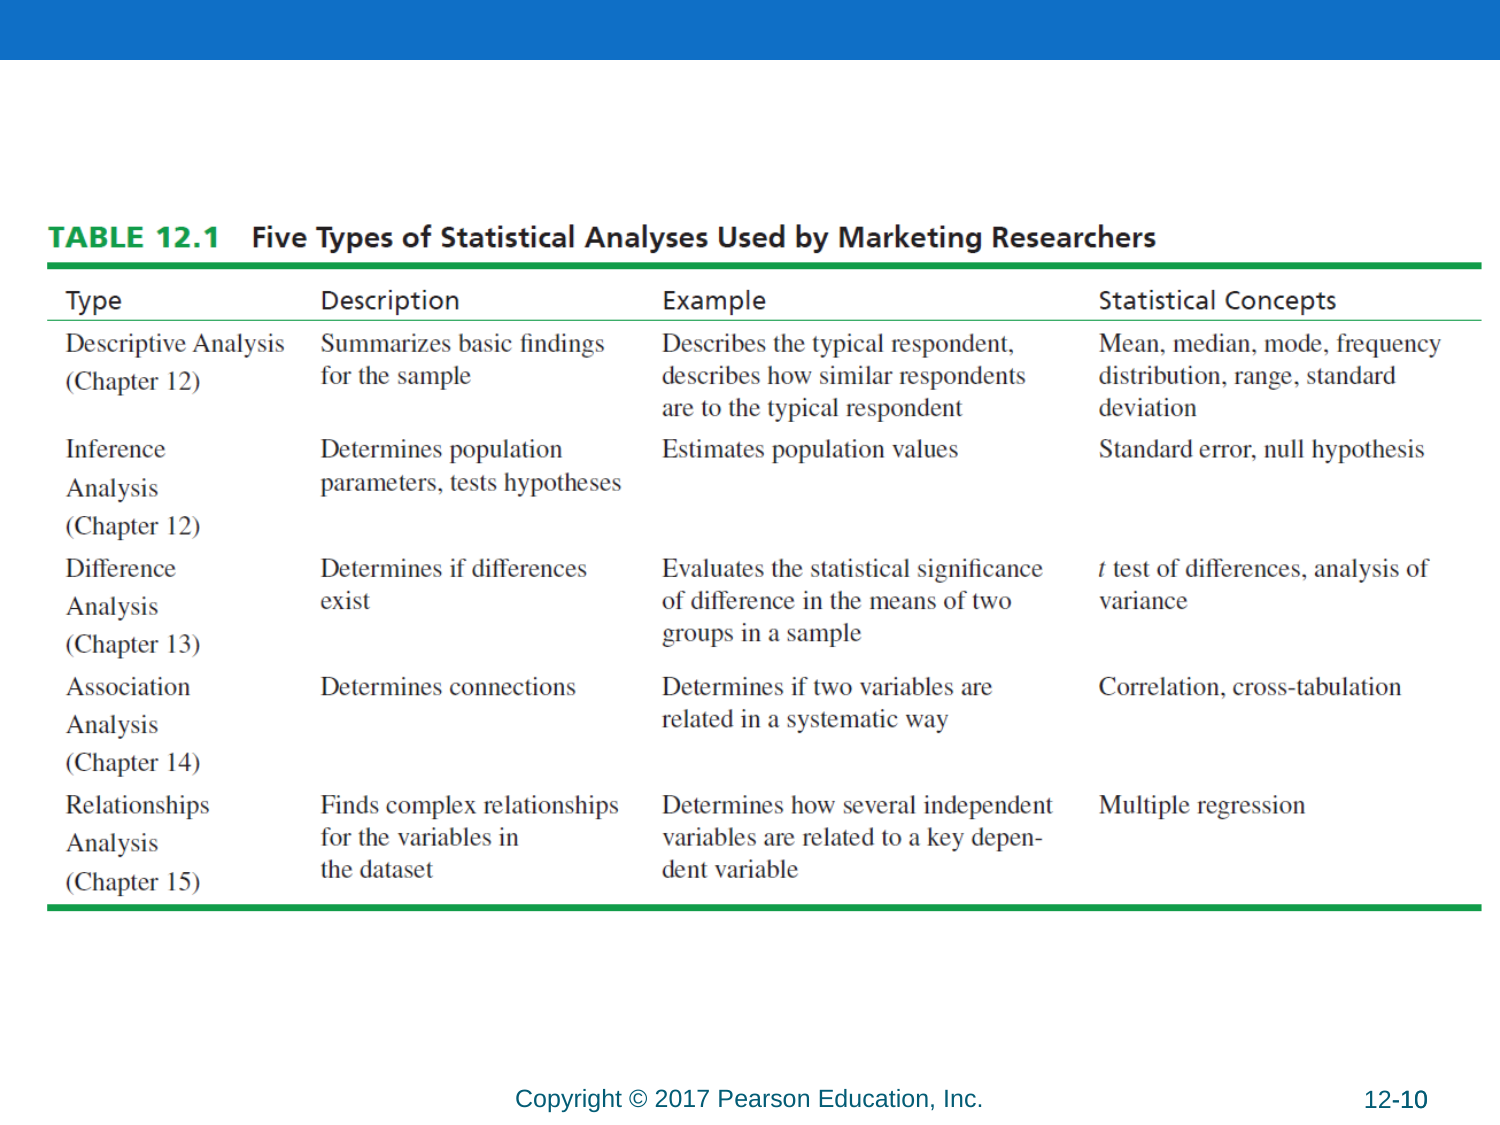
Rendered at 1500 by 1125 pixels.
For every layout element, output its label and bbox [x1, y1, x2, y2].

picture [641, 1100, 647, 1107]
picture [30, 212, 1500, 934]
